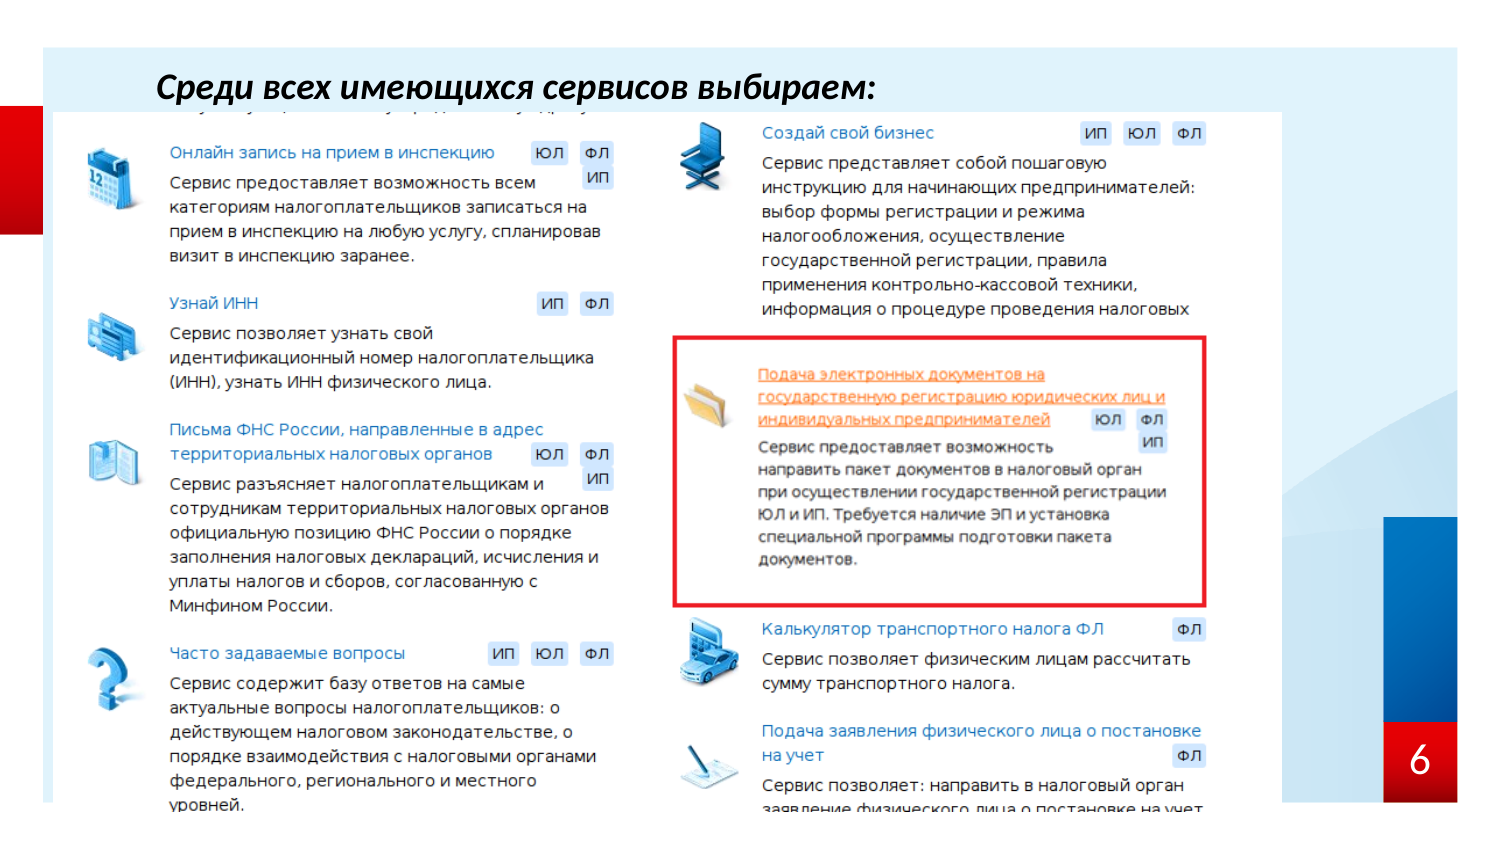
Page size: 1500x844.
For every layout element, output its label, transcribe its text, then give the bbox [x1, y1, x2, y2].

text_box Среди всех имеющихся сервисов выбираем: [96, 55, 1447, 174]
slide_number 6 [1378, 721, 1462, 806]
picture [0, 0, 1500, 844]
